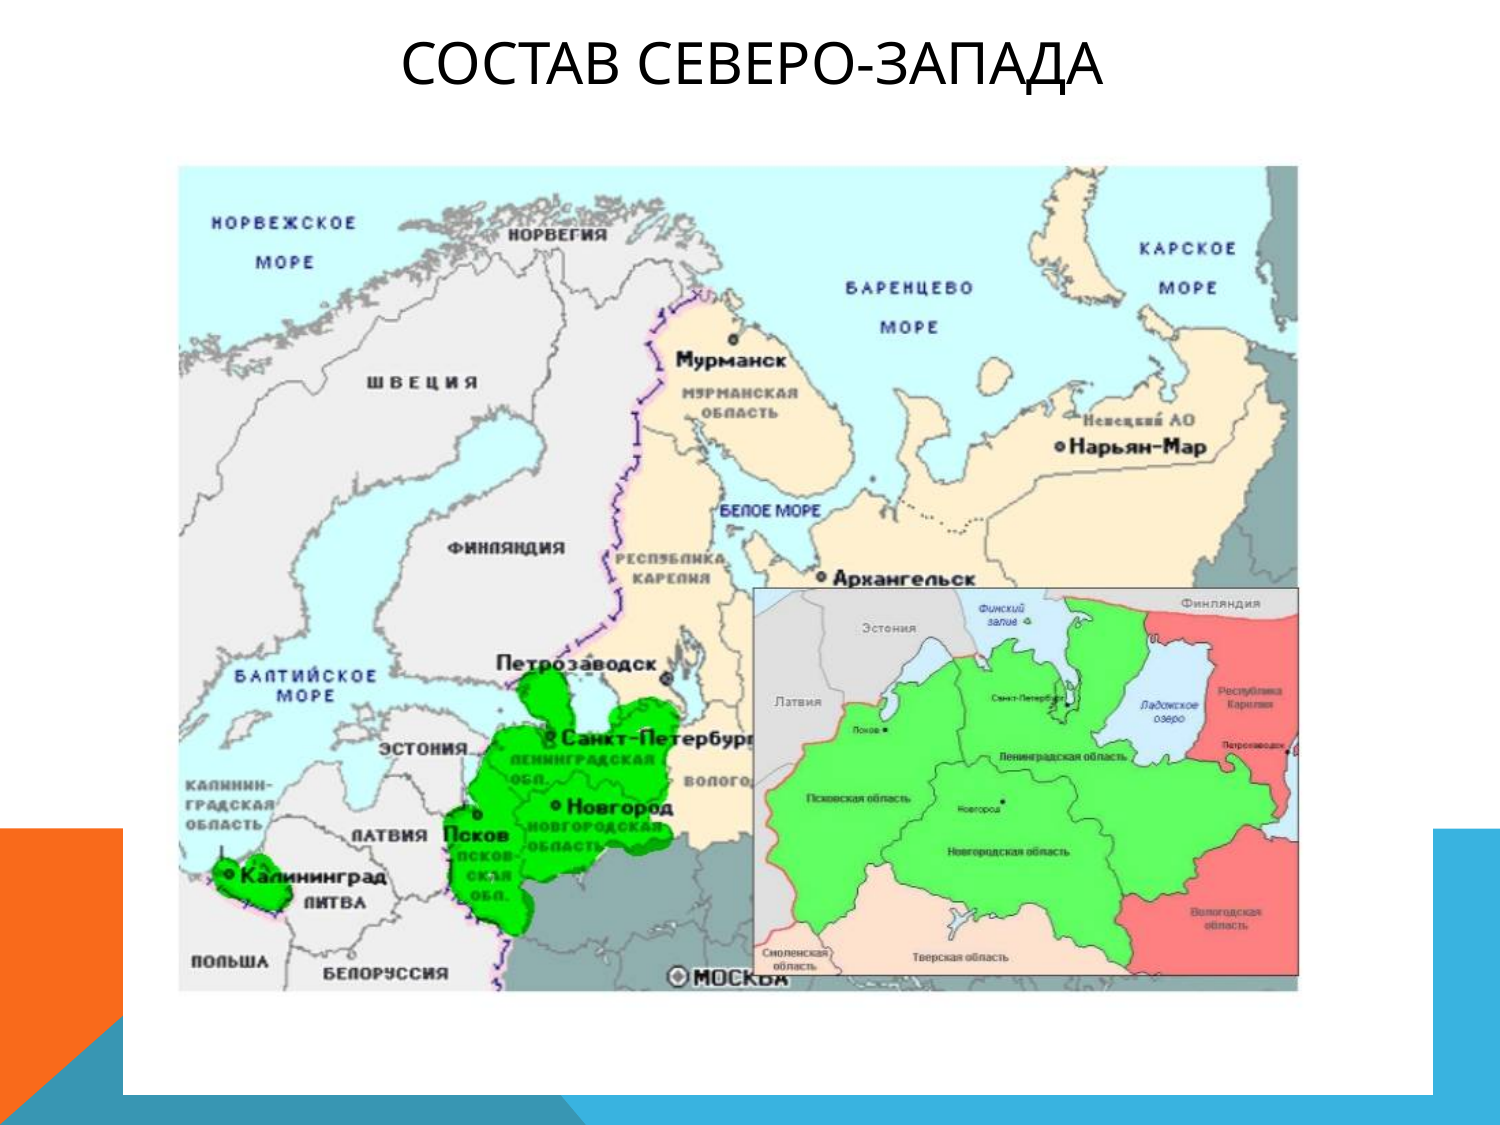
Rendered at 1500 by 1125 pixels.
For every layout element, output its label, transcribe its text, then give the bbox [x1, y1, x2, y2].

title Состав северо-запада [143, 16, 1377, 107]
picture [123, 113, 1433, 1096]
